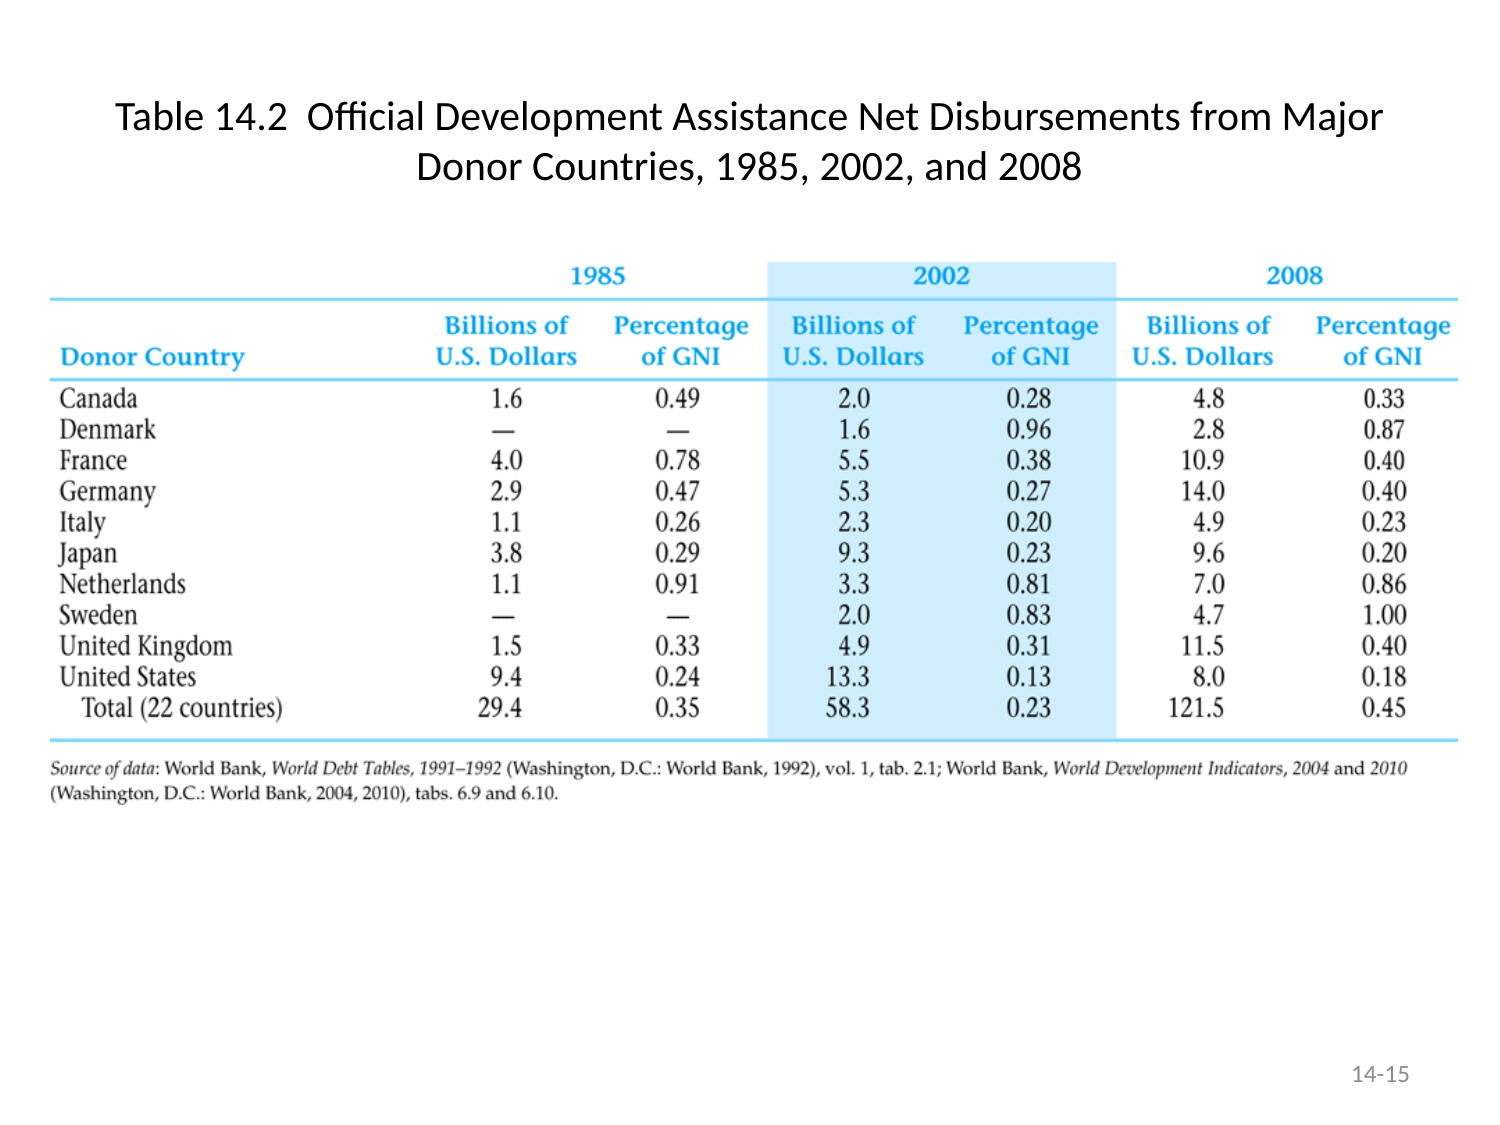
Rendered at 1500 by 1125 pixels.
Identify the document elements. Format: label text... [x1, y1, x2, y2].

slide_number 14-15 [1074, 1042, 1425, 1103]
title Table 14.2 Official Development Assistance Net Disbursements from Major Donor Countries, 1985, 2002, and 2008 [75, 45, 1425, 233]
picture [49, 262, 1458, 805]
